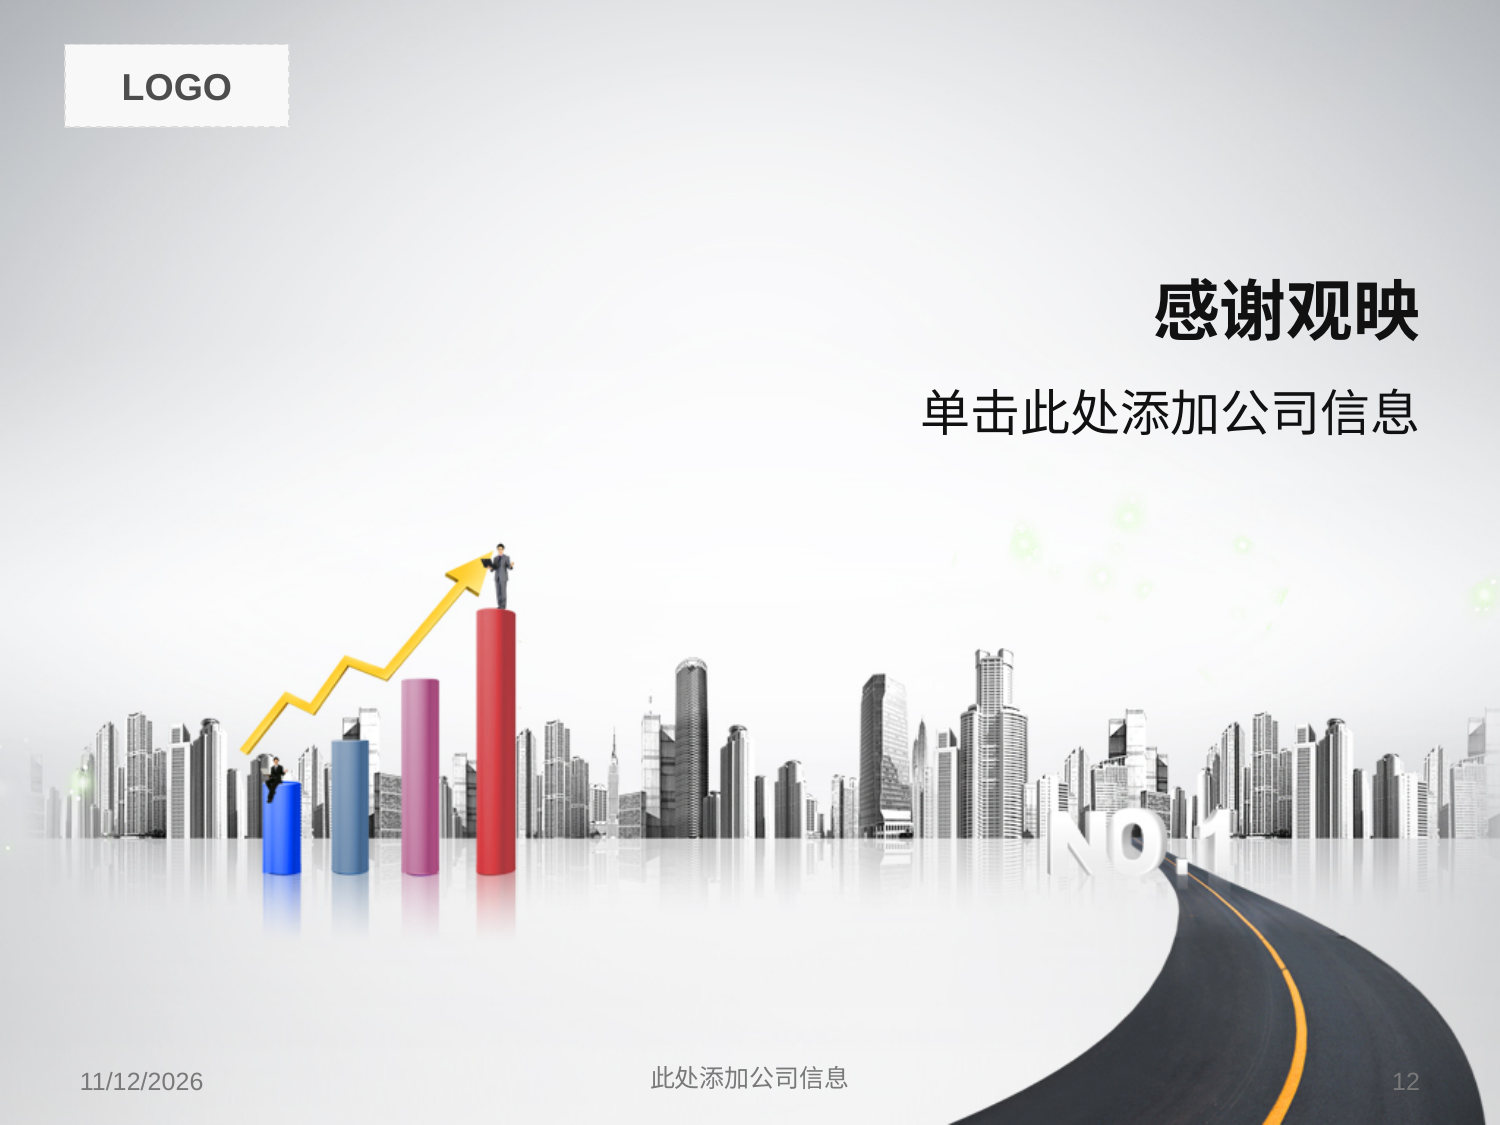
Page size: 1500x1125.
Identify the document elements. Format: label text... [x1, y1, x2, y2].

footer 此处添加公司信息 [512, 1058, 988, 1103]
picture [0, 0, 1500, 1125]
slide_number 12 [1085, 1058, 1436, 1103]
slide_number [64, 1058, 415, 1103]
subtitle 单击此处添加公司信息 [64, 373, 1436, 457]
title 感谢观映 [64, 243, 1436, 373]
